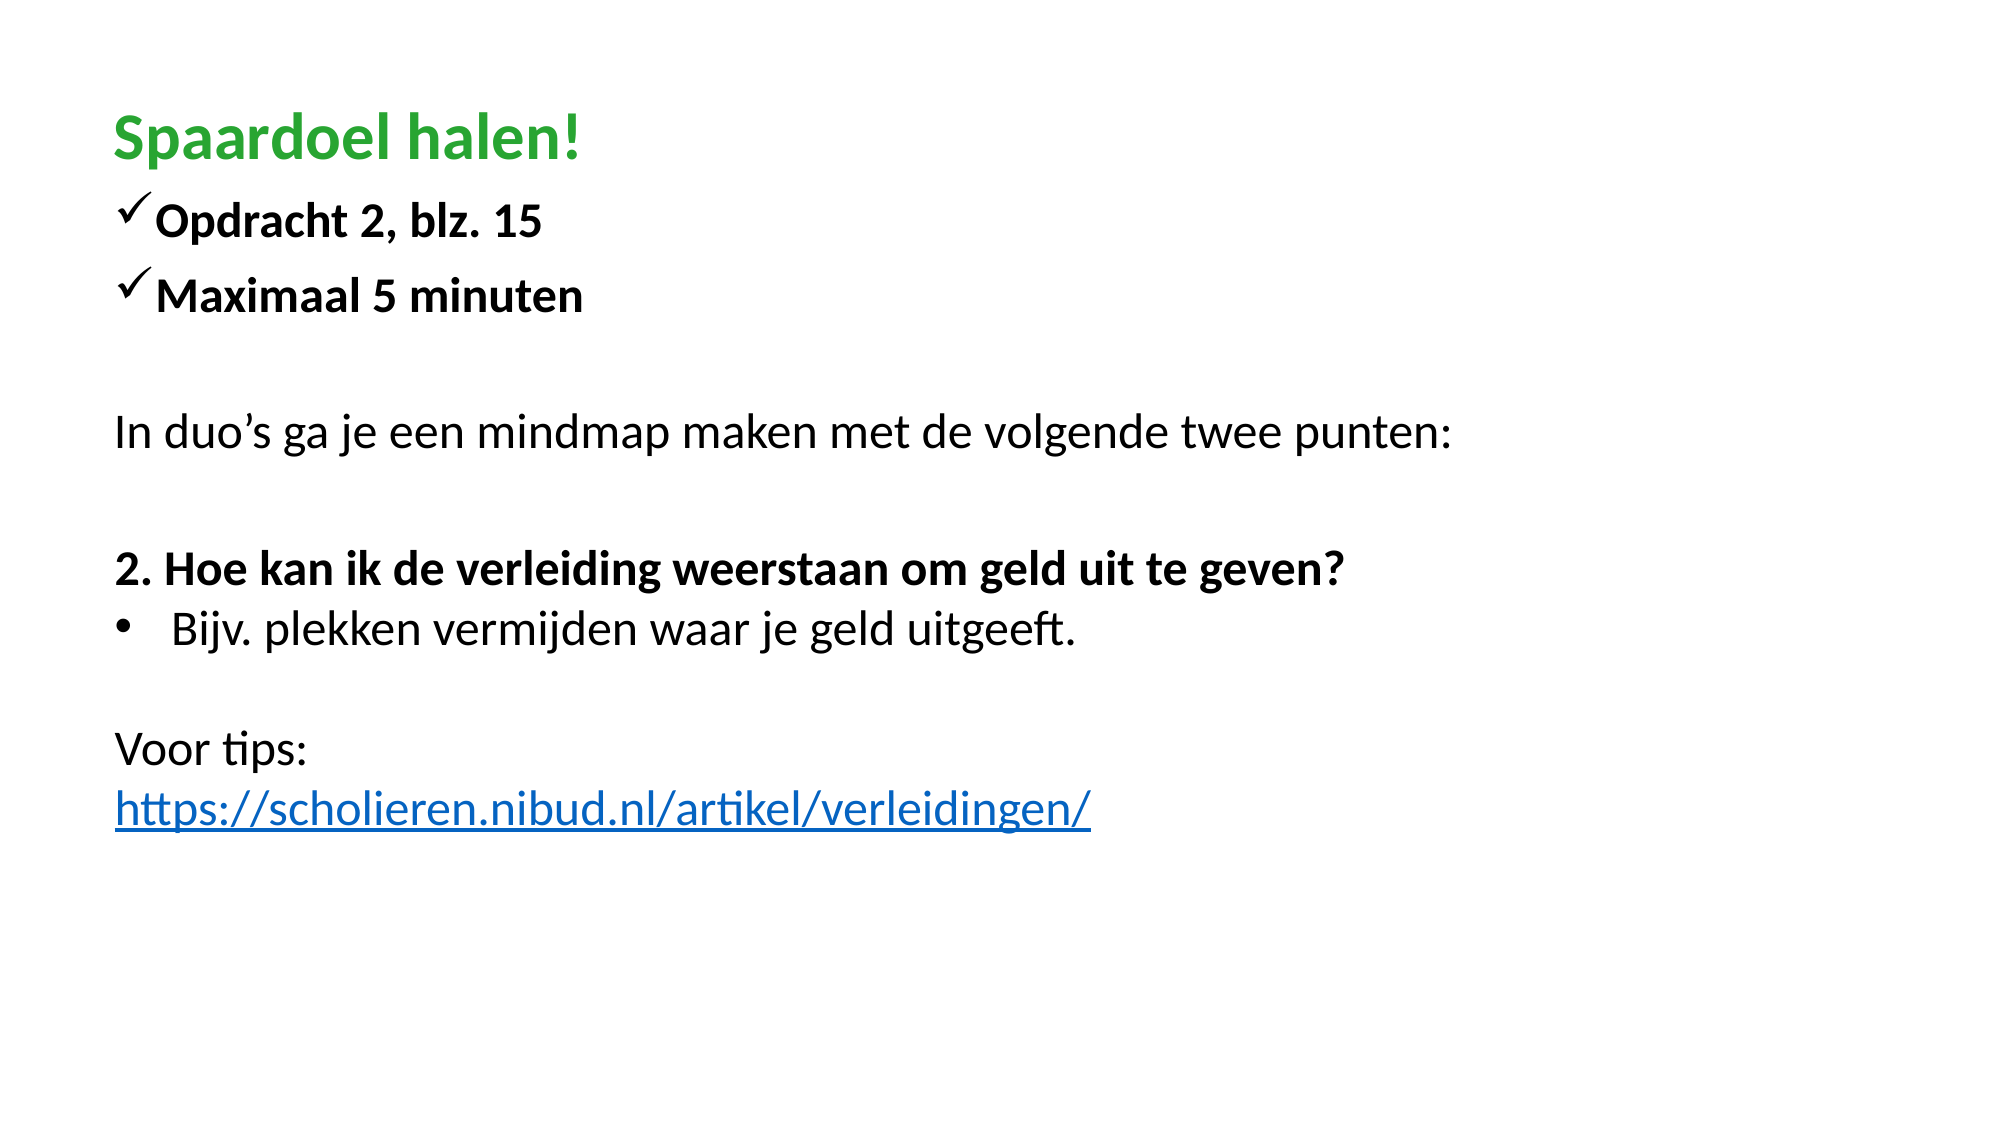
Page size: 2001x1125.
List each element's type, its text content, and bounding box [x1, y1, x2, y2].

text_box Spaardoel halen! Opdracht 2, blz. 15 Maximaal 5 minuten In duo’s ga je een mindmap maken met de volgende twee punten: [114, 101, 1724, 471]
text_box 2. Hoe kan ik de verleiding weerstaan om geld uit te geven? Bijv. plekken vermijden waar je geld uitgeeft. Voor tips: https://scholieren.nibud.nl/artikel/verleidingen/ [99, 527, 1795, 843]
